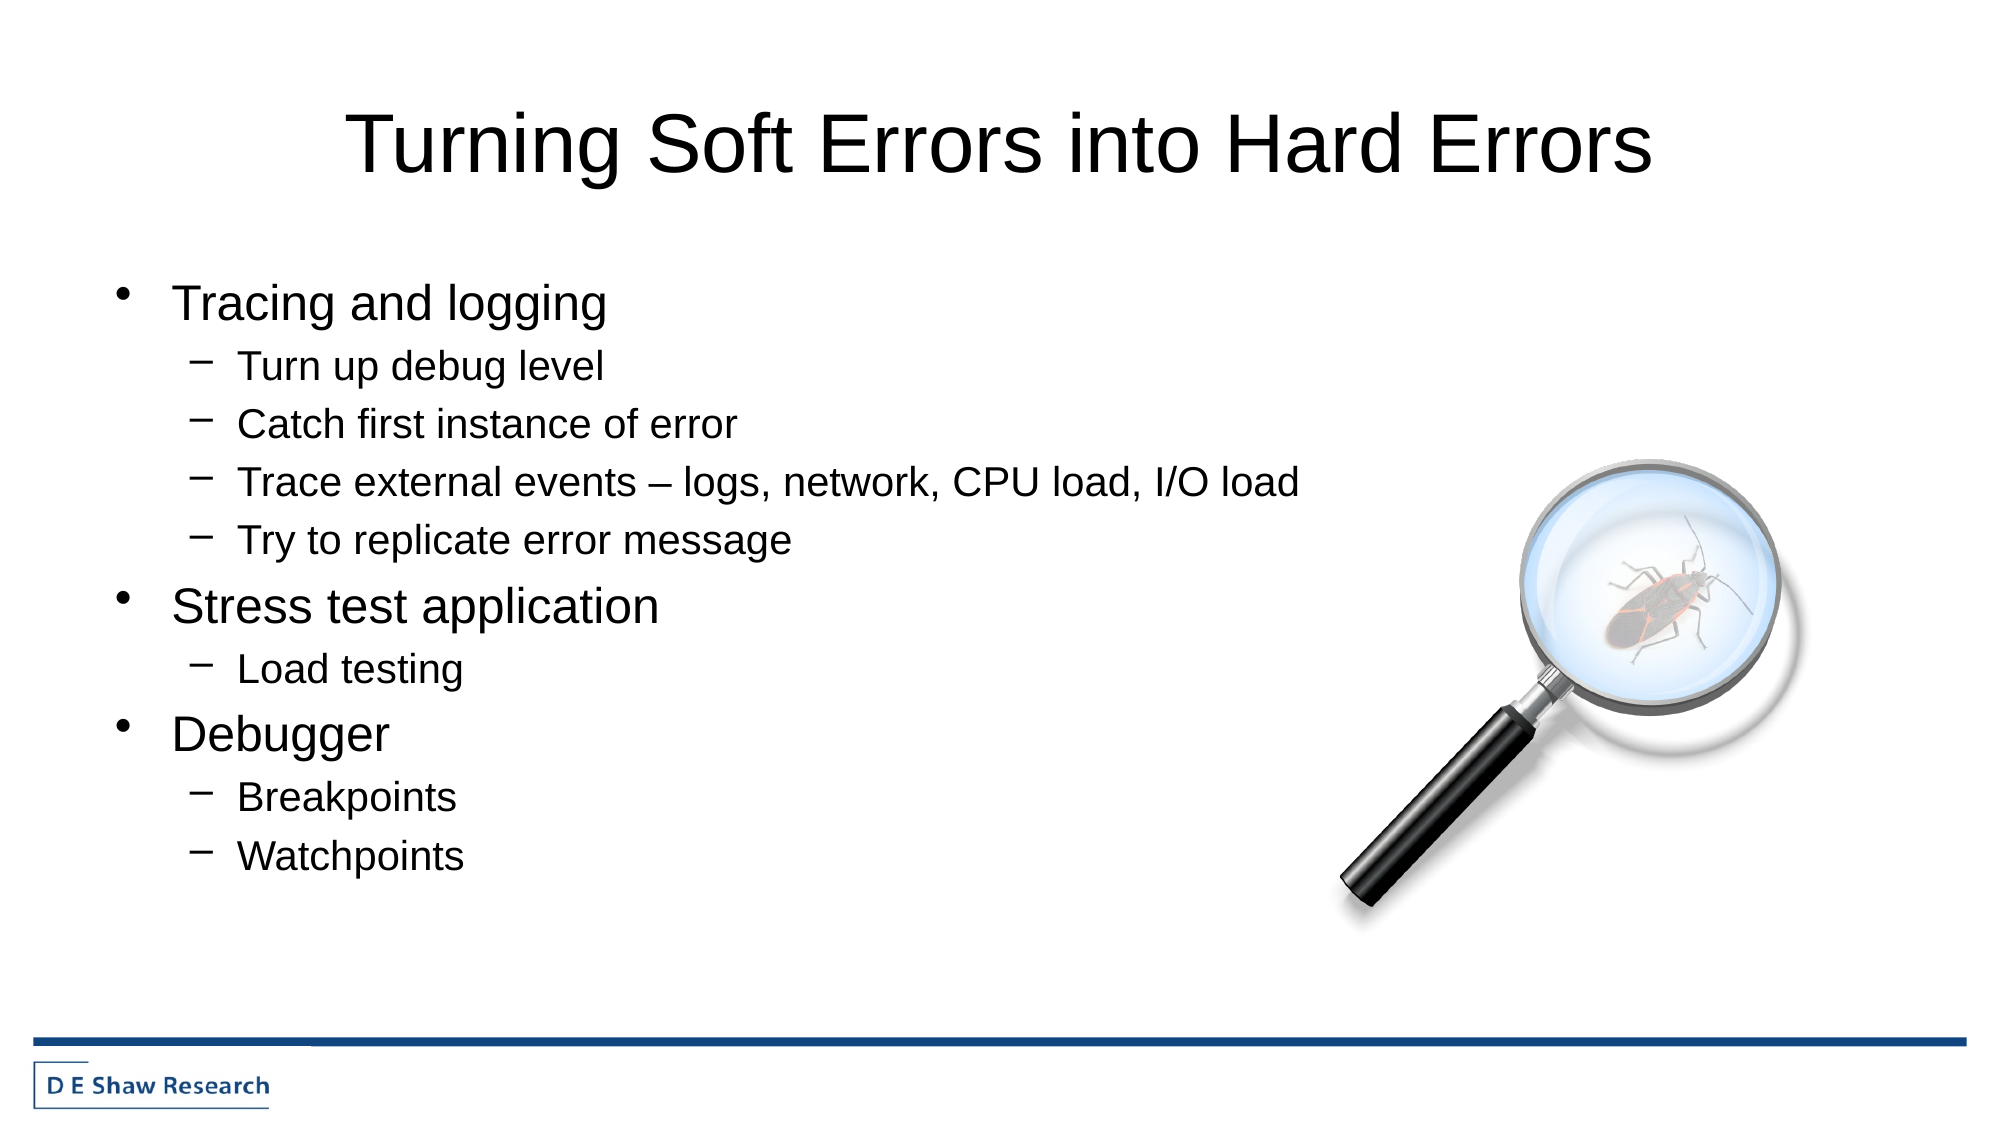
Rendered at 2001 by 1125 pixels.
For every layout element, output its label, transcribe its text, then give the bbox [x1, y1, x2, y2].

list Tracing and logging Turn up debug level Catch first instance of error Trace external events – logs, network, CPU load, I/O load Try to replicate error message Stress test application Load testing Debugger Breakpoints Watchpoints [99, 262, 1900, 1005]
title Turning Soft Errors into Hard Errors [99, 45, 1900, 233]
picture [10, 1046, 311, 1123]
picture [1321, 459, 1812, 939]
